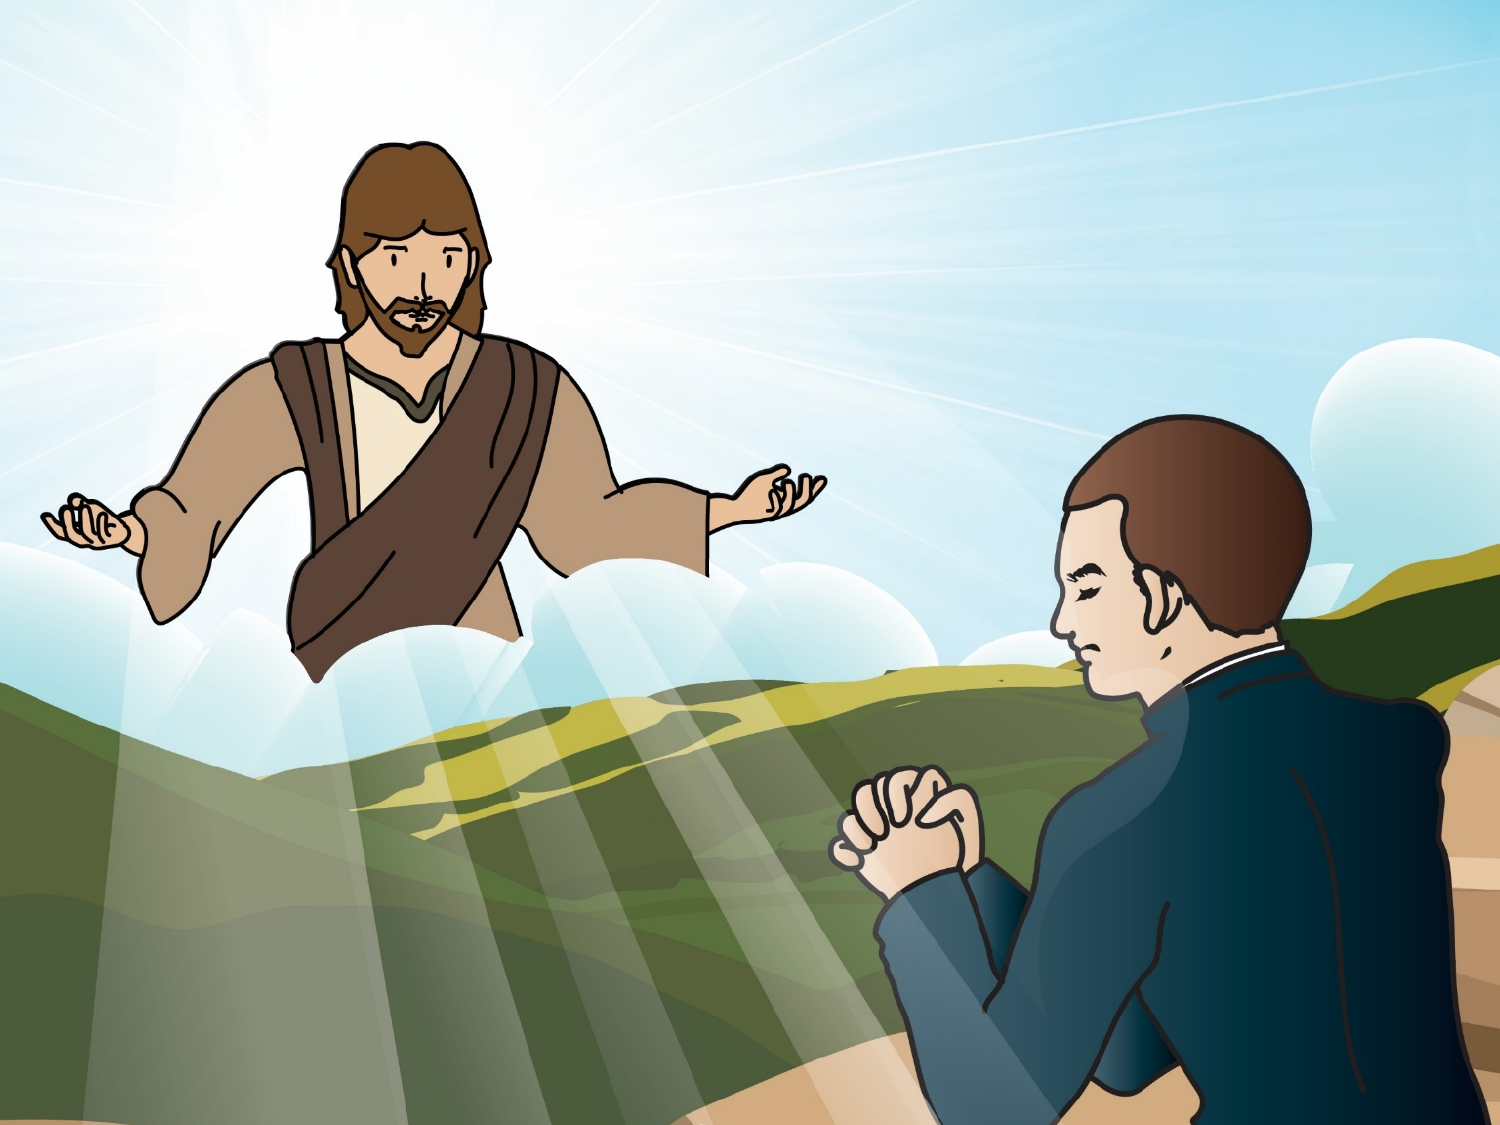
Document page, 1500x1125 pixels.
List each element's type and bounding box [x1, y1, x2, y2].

list [0, 0, 1500, 1125]
